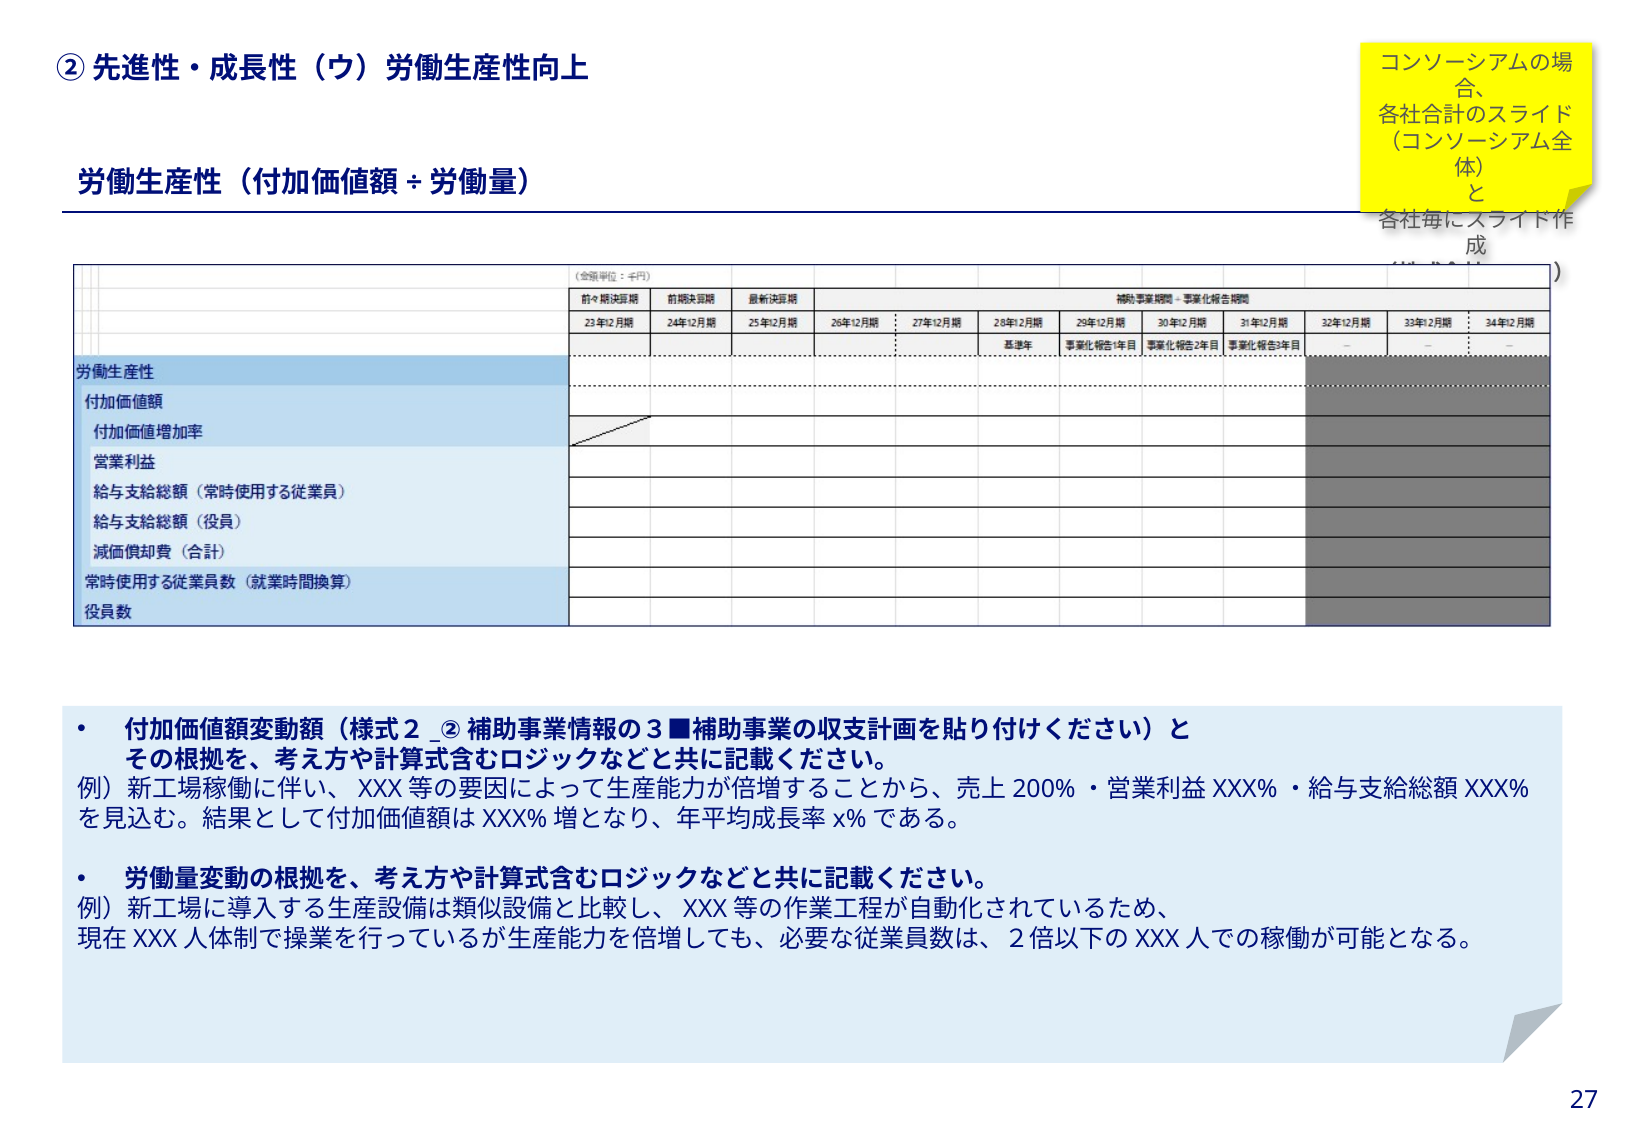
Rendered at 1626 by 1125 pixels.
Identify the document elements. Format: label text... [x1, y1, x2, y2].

list ②先進性・成長性（ウ）労働生産性向上 [32, 42, 1359, 90]
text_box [62, 149, 1563, 213]
picture [73, 264, 1552, 628]
text_box 付加価値額変動額（様式２_②補助事業情報の３■補助事業の収支計画を貼り付けください）と その根拠を、考え方や計算式含むロジックなどと共に記載ください。 例）新工場稼働に伴い、XXX等の要因によって生産能力が倍増することから、売上200%・営業利益XXX%・給与支給総額XXX%を見込む。結果として付加価値額はXXX%増となり、年平均成長率x%である。 労働量変動の根拠を、考え方や計算式含むロジックなどと共に記載ください。 例）新工場に導入する生産設備は類似設備と比較し、XXX等の作業工程が自動化されているため、 現在XXX人体制で操業を行っているが生産能力を倍増しても、必要な従業員数は、２倍以下のXXX人での稼働が可能となる。 [61, 705, 1565, 1064]
text_box コンソーシアムの場合、 各社合計のスライド （コンソーシアム全体） と 各社毎にスライド作成 （株式会社XXXX） [1359, 41, 1594, 214]
